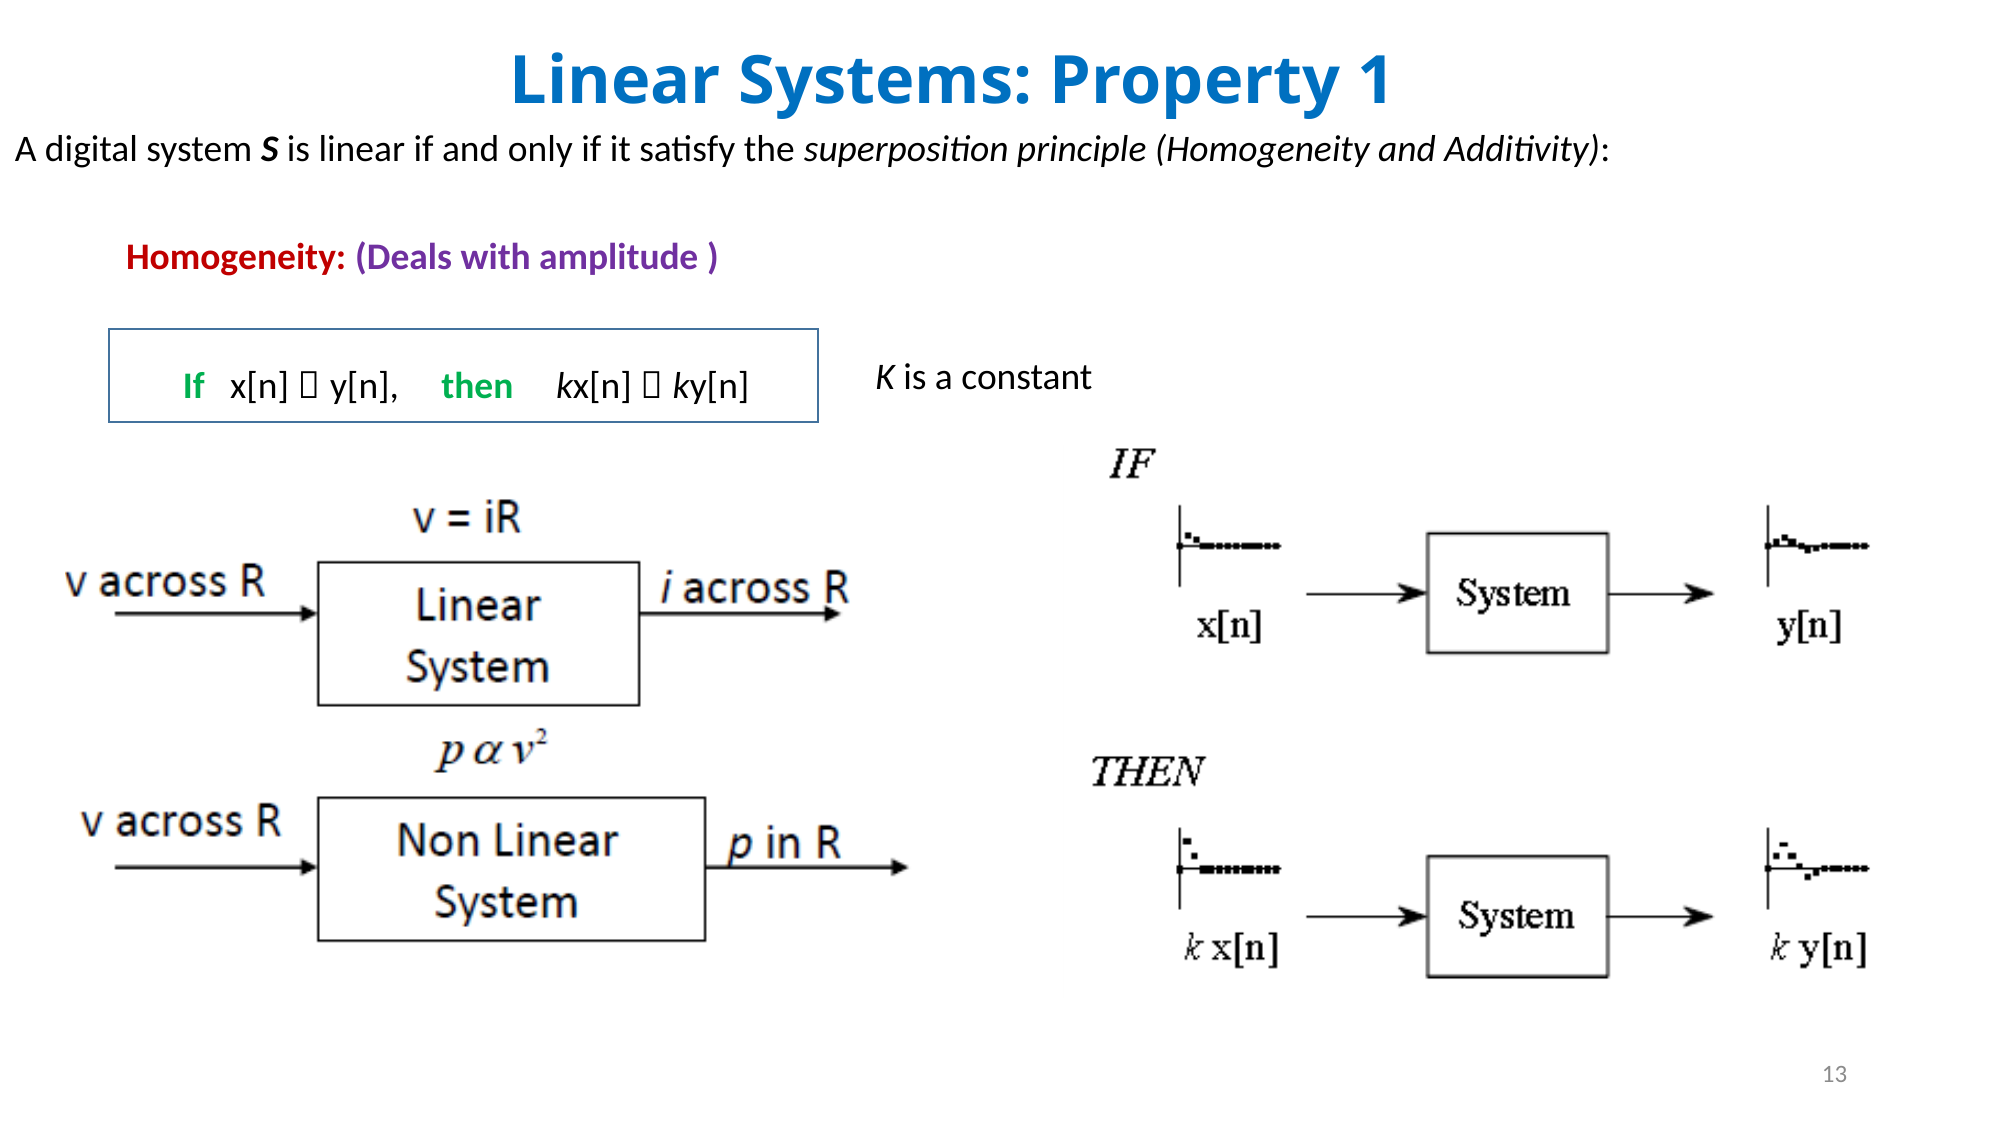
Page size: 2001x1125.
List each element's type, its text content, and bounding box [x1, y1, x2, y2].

text_box A digital system S is linear if and only if it satisfy the superposition principle (Homogeneity and Additivity): [0, 113, 1982, 177]
text_box [108, 328, 819, 423]
text_box Linear Systems: Property 1 [494, 29, 1429, 113]
picture [65, 465, 931, 949]
picture [1061, 445, 1912, 998]
text_box Homogeneity: (Deals with amplitude ) [111, 224, 743, 284]
slide_number 13 [1412, 1042, 1863, 1103]
text_box K is a constant [860, 345, 1117, 405]
